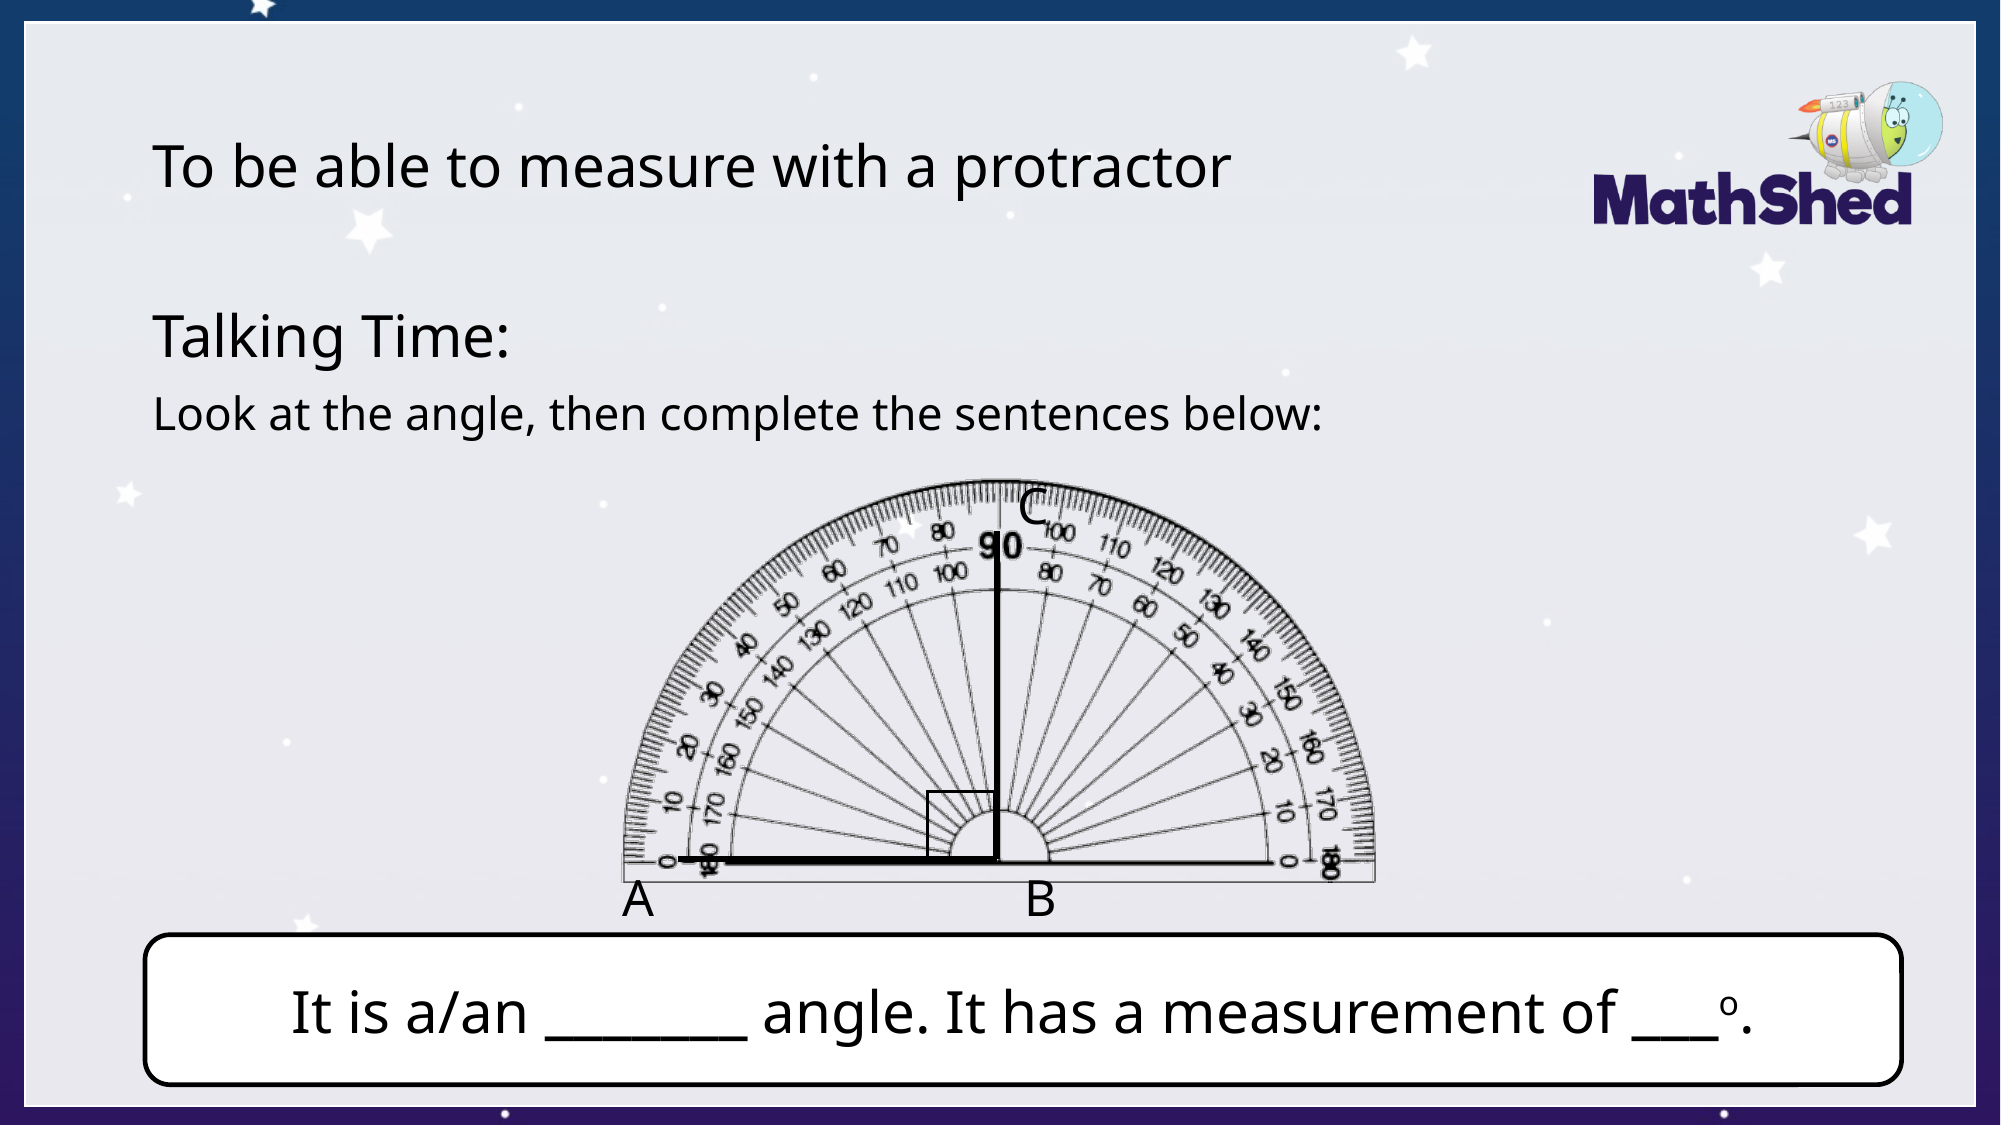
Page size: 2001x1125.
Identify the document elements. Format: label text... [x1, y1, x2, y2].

title To be able to measure with a protractor [137, 59, 1578, 278]
text_box It is a/an _______ angle. It has a measurement of ___o. [143, 933, 1903, 1086]
text_box B [1009, 883, 1072, 933]
picture [0, 0, 2001, 1125]
text_box C [1002, 466, 1064, 470]
list Talking Time: Look at the angle, then complete the sentences below: [137, 299, 1863, 1014]
text_box A [607, 883, 670, 933]
